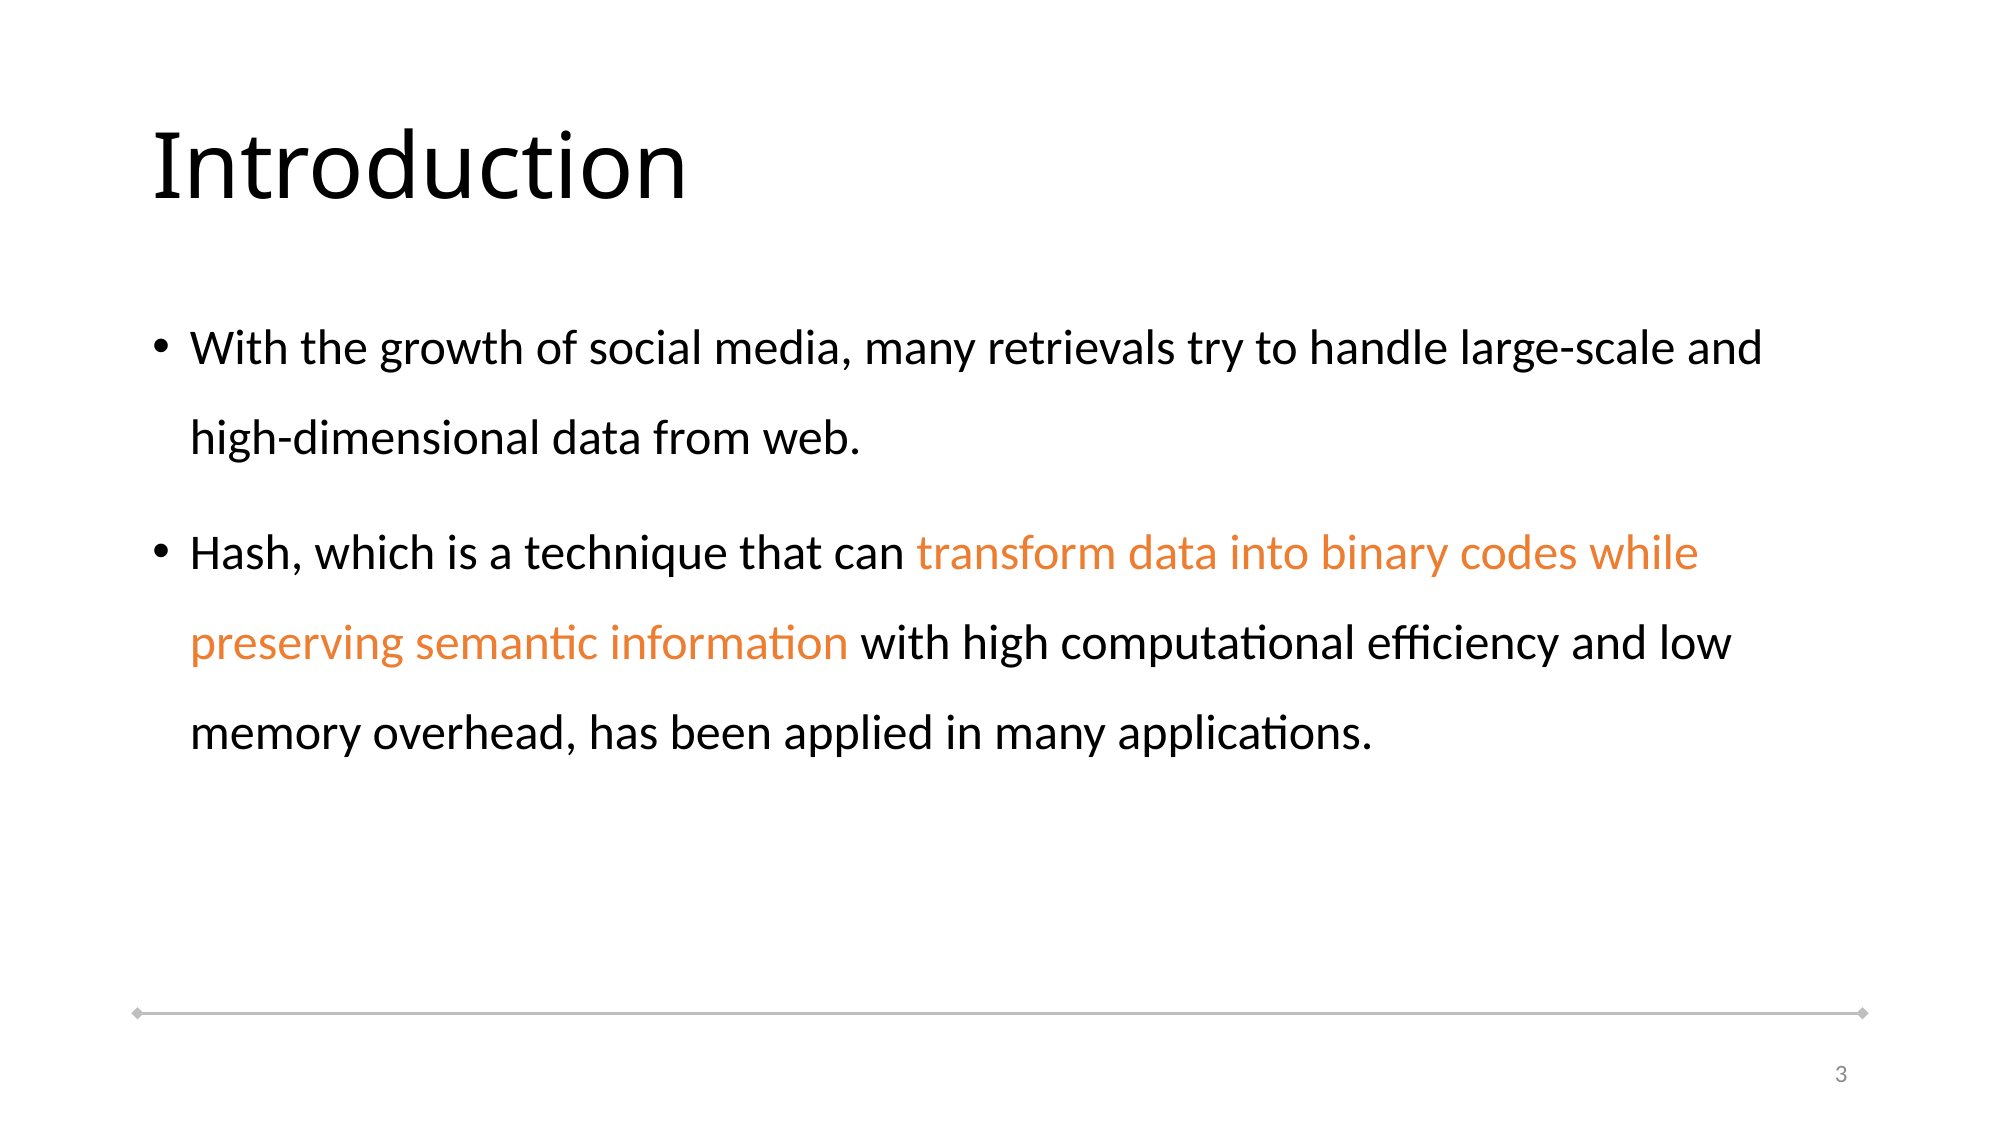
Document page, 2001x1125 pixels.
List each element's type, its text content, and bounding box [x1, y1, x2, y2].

title Introduction [137, 59, 1863, 277]
list With the growth of social media, many retrievals try to handle large-scale and high-dimensional data from web. Hash, which is a technique that can transform data into binary codes while preserving semantic information with high computational efficiency and low memory overhead, has been applied in many applications. [137, 277, 1863, 1012]
slide_number 3 [1412, 1042, 1863, 1103]
